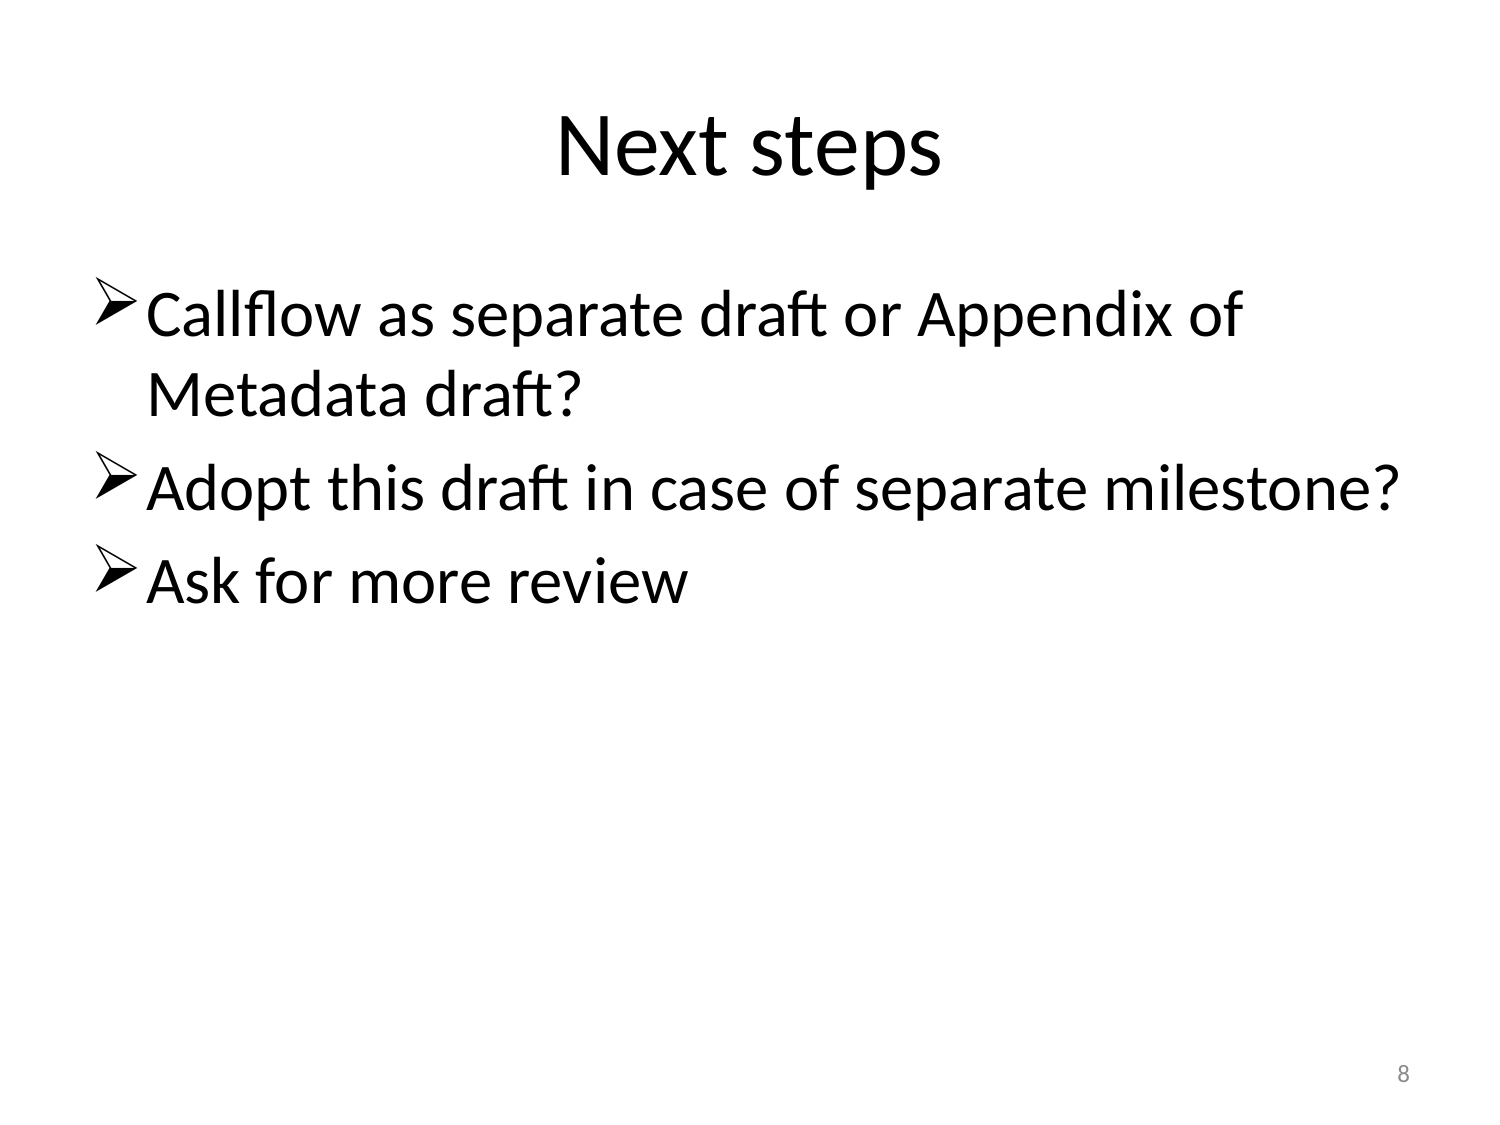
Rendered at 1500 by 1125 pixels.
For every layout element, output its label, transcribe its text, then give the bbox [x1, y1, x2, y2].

title Next steps [74, 44, 1426, 233]
list Callflow as separate draft or Appendix of Metadata draft? Adopt this draft in case of separate milestone? Ask for more review [74, 262, 1426, 1006]
slide_number 8 [1362, 1042, 1425, 1103]
